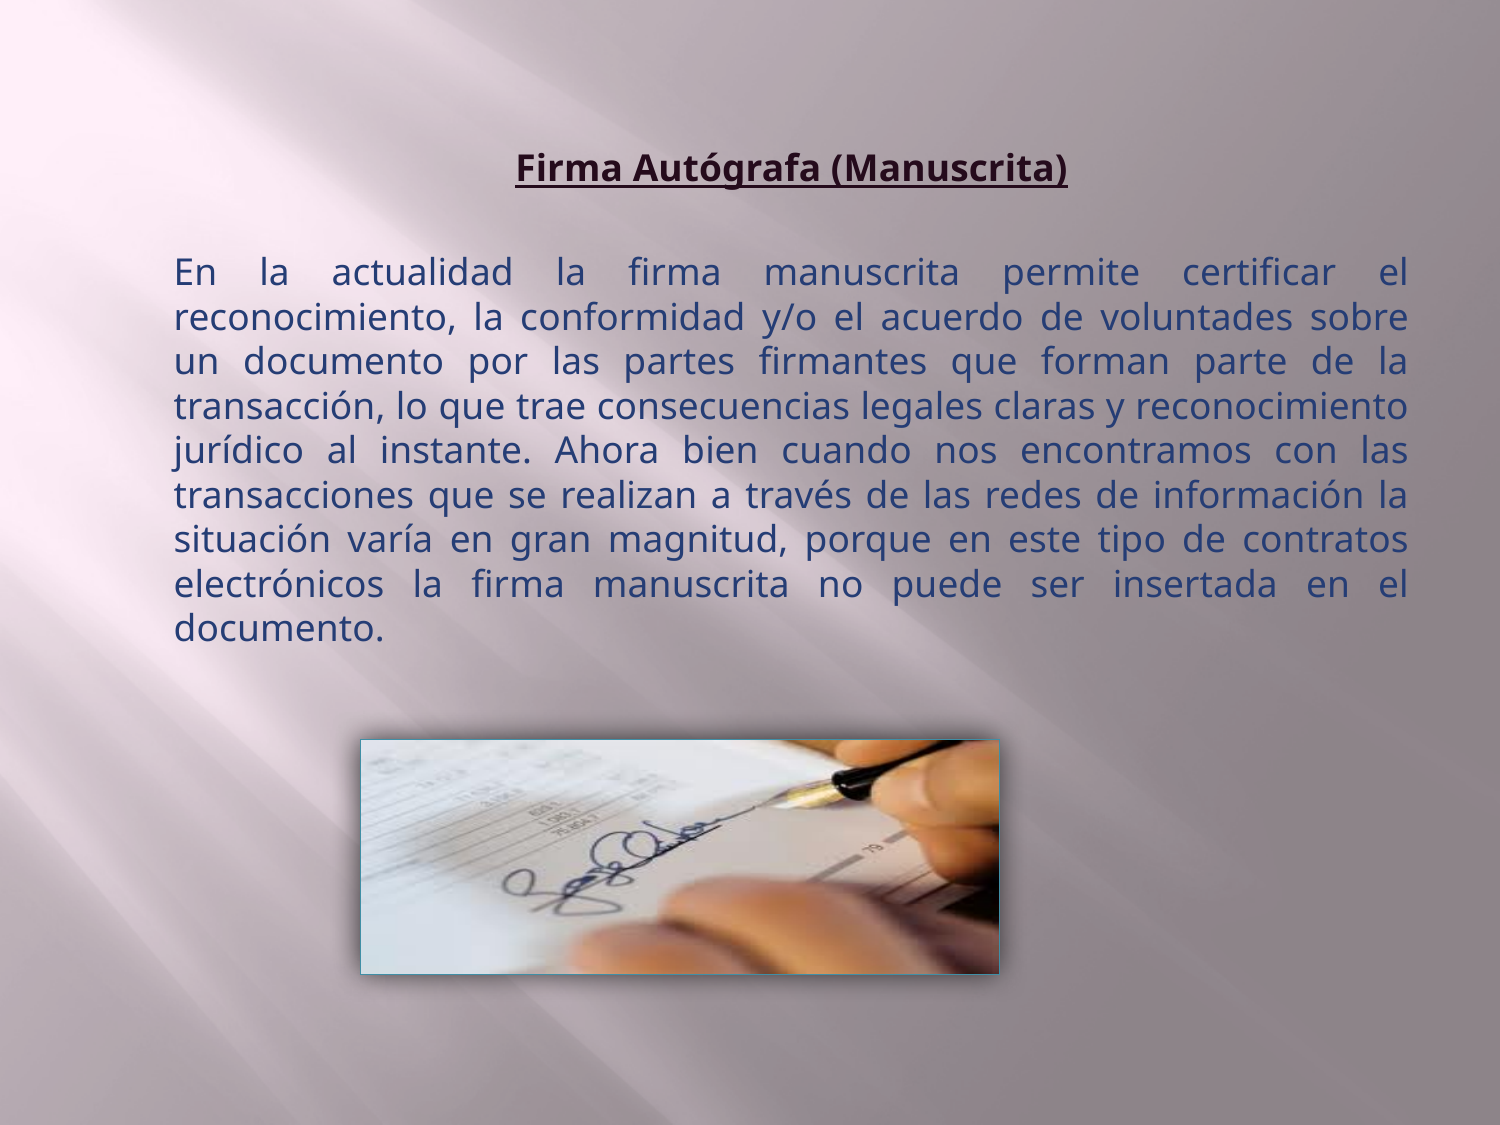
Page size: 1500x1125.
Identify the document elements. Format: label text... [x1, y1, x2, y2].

picture [359, 739, 1000, 975]
list Firma Autógrafa (Manuscrita) En la actualidad la firma manuscrita permite certificar el reconocimiento, la conformidad y/o el acuerdo de voluntades sobre un documento por las partes firmantes que forman parte de la transacción, lo que trae consecuencias legales claras y reconocimiento jurídico al instante. Ahora bien cuando nos encontramos con las transacciones que se realizan a través de las redes de información la situación varía en gran magnitud, porque en este tipo de contratos electrónicos la firma manuscrita no puede ser insertada en el documento. [147, 137, 1425, 659]
